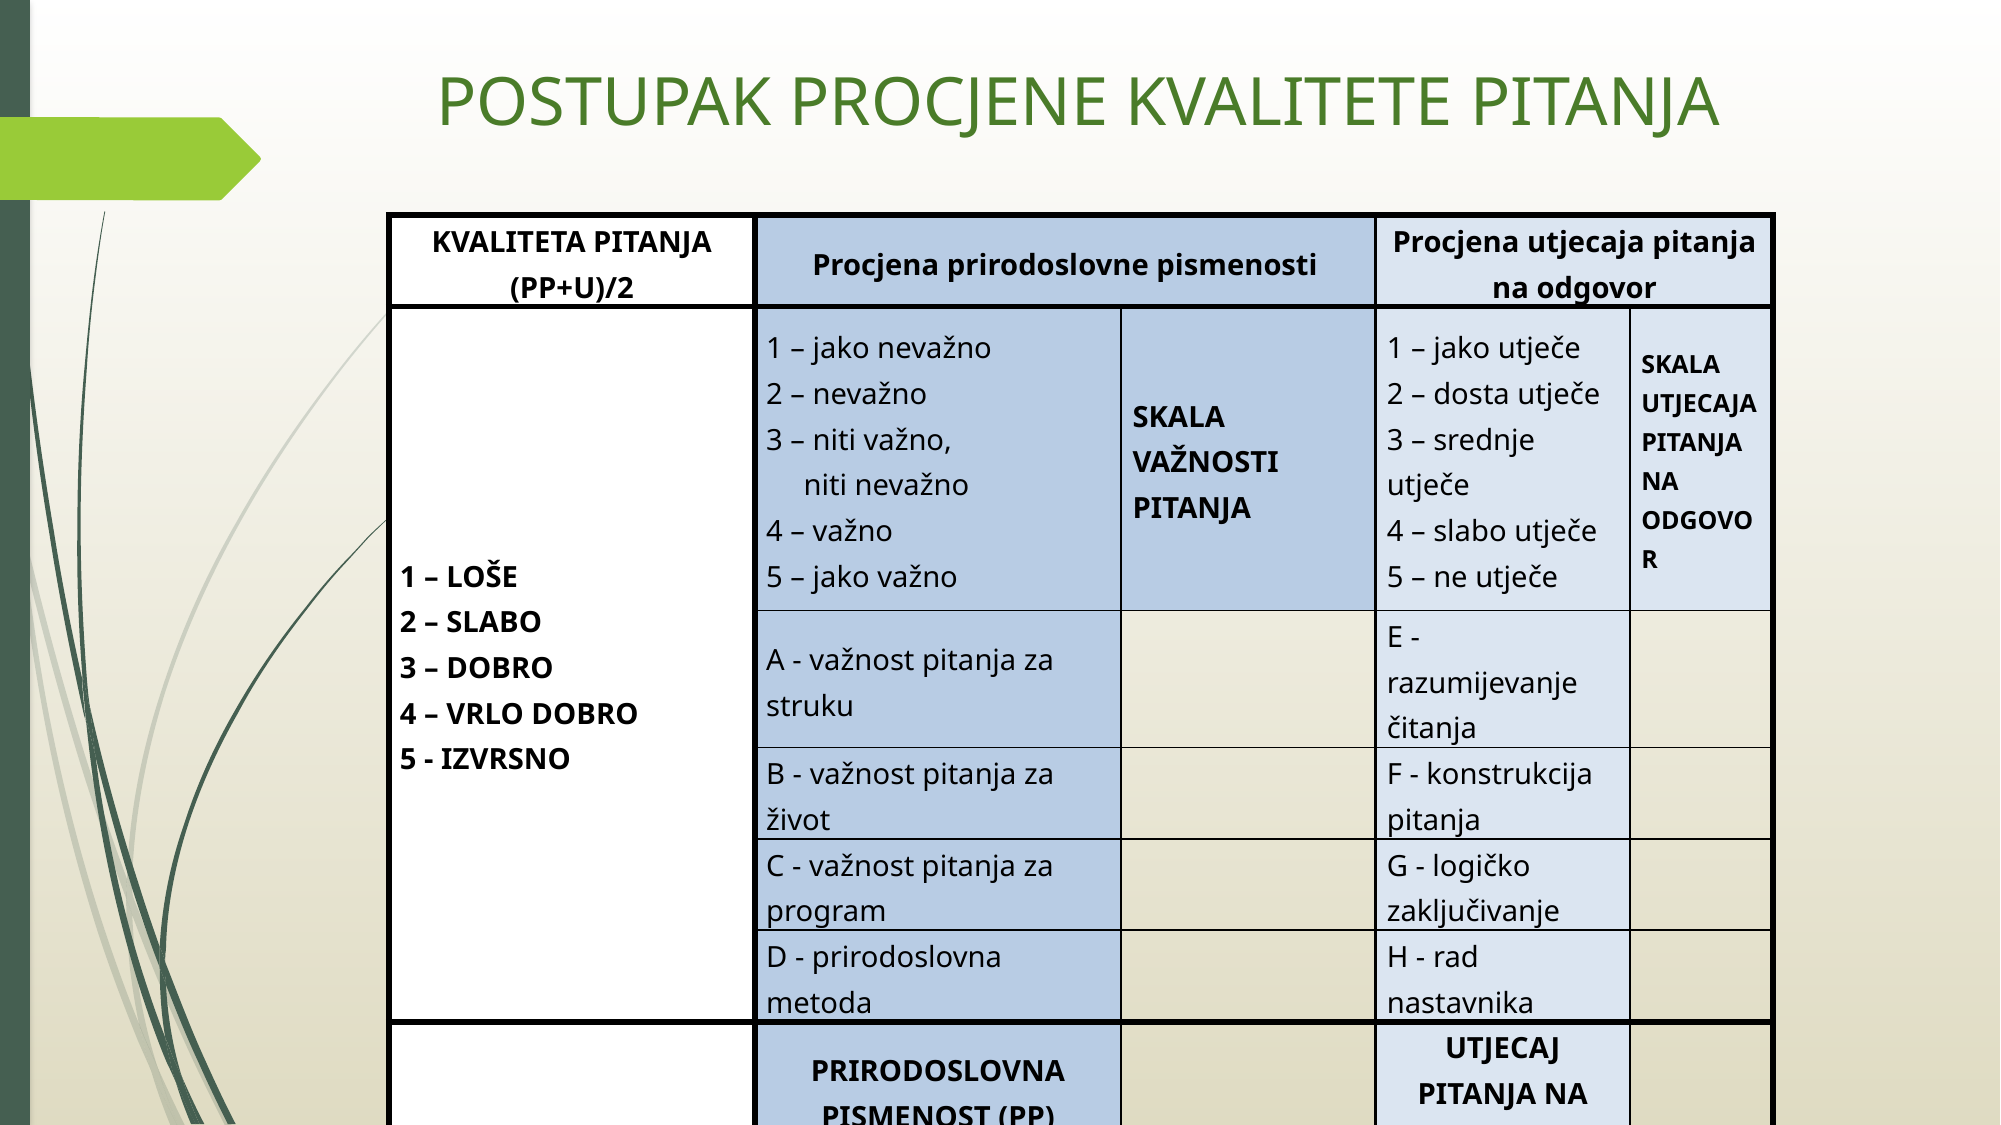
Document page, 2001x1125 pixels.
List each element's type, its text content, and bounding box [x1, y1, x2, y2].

table_cell [1122, 611, 1374, 747]
table_cell [392, 1025, 752, 1125]
table_cell 1 – jako nevažno 2 – nevažno 3 – niti važno, niti nevažno 4 – važno 5 – jako važno [758, 309, 1120, 610]
table_cell [1122, 931, 1374, 1019]
table_cell PRIRODOSLOVNA PISMENOST (PP) (A+B+C+D)/4 [758, 1025, 1120, 1125]
table_header Procjena utjecaja pitanja na odgovor [1377, 218, 1770, 304]
table_cell E - razumijevanje čitanja [1377, 611, 1629, 747]
table_cell [1122, 840, 1374, 929]
table_cell A - važnost pitanja za struku [758, 611, 1120, 747]
table_cell [1631, 1025, 1770, 1125]
table_cell SKALA VAŽNOSTI PITANJA [1122, 309, 1374, 610]
table_header kvaliteta pitanja (PP+u)/2 [392, 218, 752, 304]
table_cell [1122, 1025, 1374, 1125]
table_cell UTJECAJ pitanja na odgovor (U) (E+F+G+H)/4 [1377, 1025, 1629, 1125]
table_cell [1631, 748, 1770, 838]
table_cell SKALA UTJECAJA PITANJA NA ODGOVOR [1631, 309, 1770, 610]
table_cell 1 – LOŠE 2 – SLABO 3 – DOBRO 4 – VRLO DOBRO 5 - IZVRSNO [392, 309, 752, 1019]
table_cell G - logičko zaključivanje [1377, 840, 1629, 929]
table_cell [1631, 611, 1770, 747]
table_cell [1631, 931, 1770, 1019]
title POSTUPAK PROCJENE KVALITETE PITANJA [421, 51, 1884, 210]
table_cell H - rad nastavnika [1377, 931, 1629, 1019]
table_cell 1 – jako utječe 2 – dosta utječe 3 – srednje utječe 4 – slabo utječe 5 – ne utječe [1377, 309, 1629, 610]
table_cell [1122, 748, 1374, 838]
table_cell C - važnost pitanja za program [758, 840, 1120, 929]
table_cell [1631, 840, 1770, 929]
table_cell F - konstrukcija pitanja [1377, 748, 1629, 838]
table_header Procjena prirodoslovne pismenosti [758, 218, 1374, 304]
table_cell B - važnost pitanja za život [758, 748, 1120, 838]
table_cell D - prirodoslovna metoda [758, 931, 1120, 1019]
